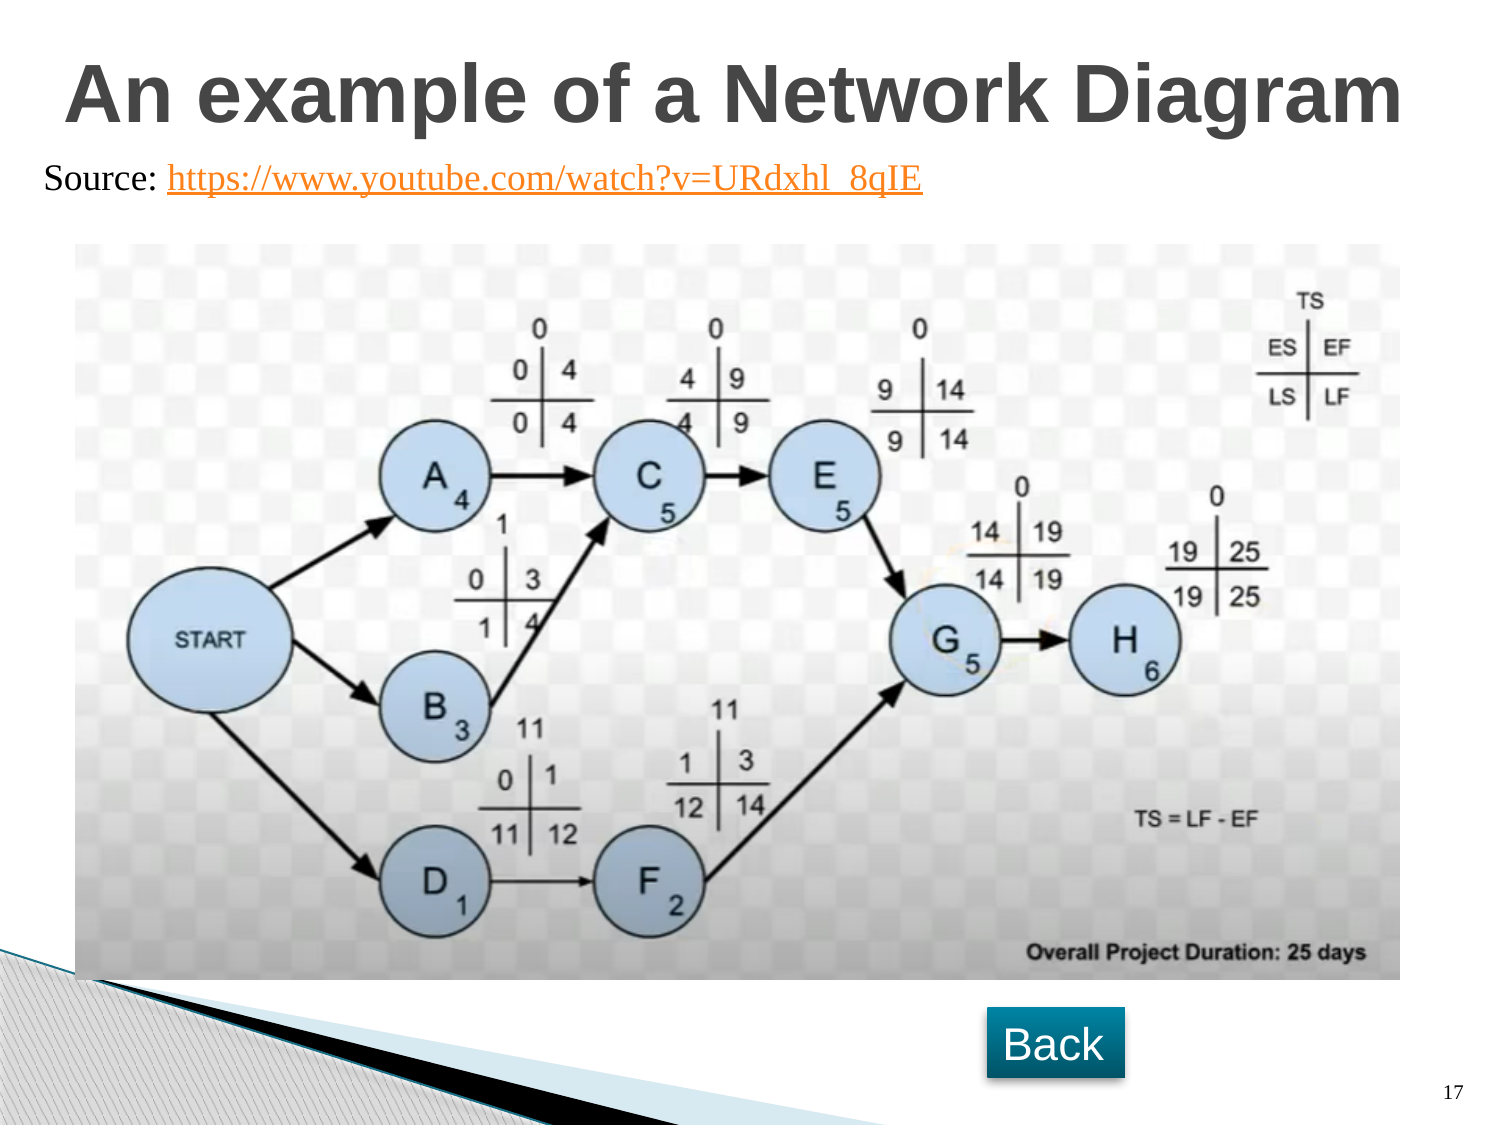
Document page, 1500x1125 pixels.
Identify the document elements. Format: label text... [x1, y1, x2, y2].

text_box An example of a Network Diagram [48, 32, 1449, 152]
text_box Source: https://www.youtube.com/watch?v=URdxhl_8qIE [28, 145, 948, 206]
picture [74, 244, 1401, 980]
slide_number 17 [1418, 1051, 1479, 1112]
text_box Back [987, 1007, 1125, 1078]
